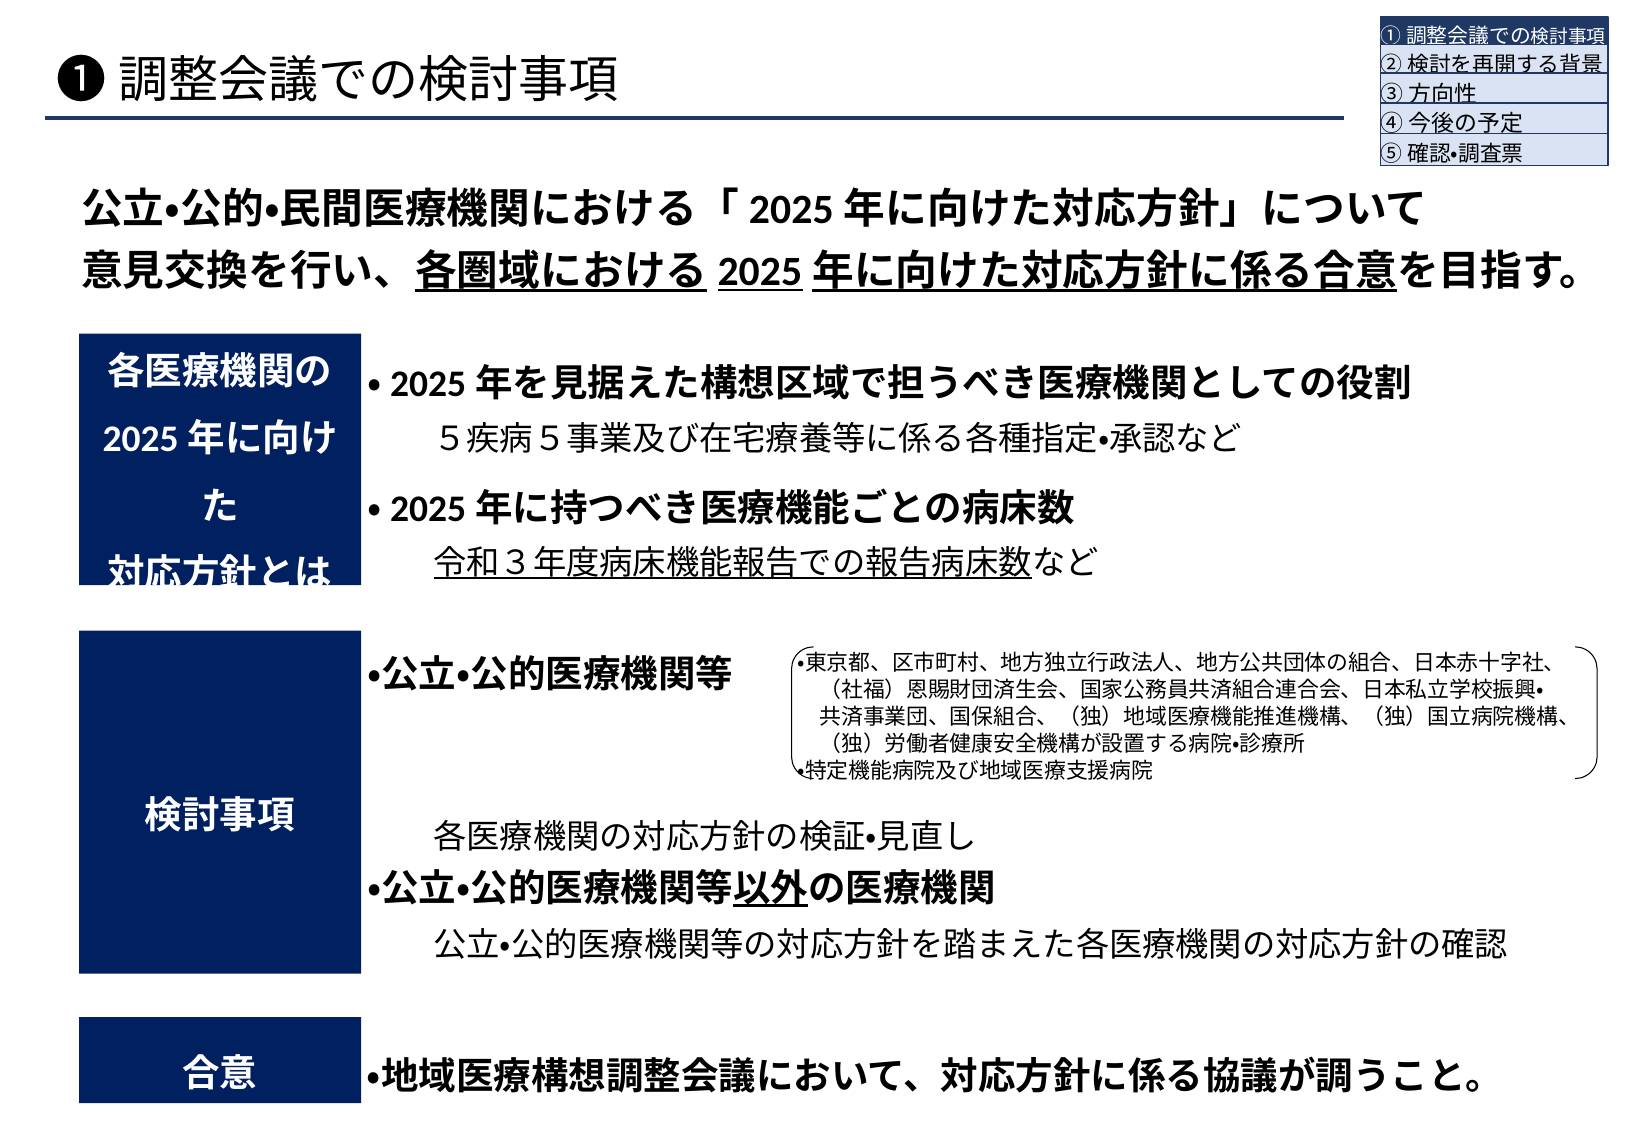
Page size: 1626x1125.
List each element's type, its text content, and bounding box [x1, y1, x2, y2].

text_box ・2025年を見据えた構想区域で担うべき医療機関としての役割 ５疾病５事業及び在宅療養等に係る各種指定・承認など ・2025年に持つべき医療機能ごとの病床数 令和３年度病床機能報告での報告病床数など [361, 352, 1552, 581]
text_box 合意 [78, 1016, 362, 1104]
text_box ・地域医療構想調整会議において、対応方針に係る協議が調うこと。 [361, 1029, 1598, 1097]
text_box 検討事項 [78, 630, 362, 975]
text_box 各医療機関の 2025年に向けた 対応方針とは [78, 333, 362, 586]
title ❶調整会議での検討事項 [44, 32, 1344, 116]
list 公立・公的・民間医療機関における「2025年に向けた対応方針」について 意見交換を行い、各圏域における2025年に向けた対応方針に係る合意を目指す。 [69, 181, 1582, 832]
text_box ・公立・公的医療機関等 各医療機関の対応方針の検証・見直し ・公立・公的医療機関等以外の医療機関 公立・公的医療機関等の対応方針を踏まえた各医療機関の対応方針の確認 [361, 649, 1552, 964]
text_box ・東京都、区市町村、地方独立行政法人、地方公共団体の組合、日本赤十字社、 （社福）恩賜財団済生会、国家公務員共済組合連合会、日本私立学校振興・ 共済事業団、国保組合、（独）地域医療機能推進機構、（独）国立病院機構、 （独）労働者健康安全機構が設置する病院・診療所 ・特定機能病院及び地域医療支援病院 [791, 646, 1598, 780]
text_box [1380, 18, 1609, 167]
